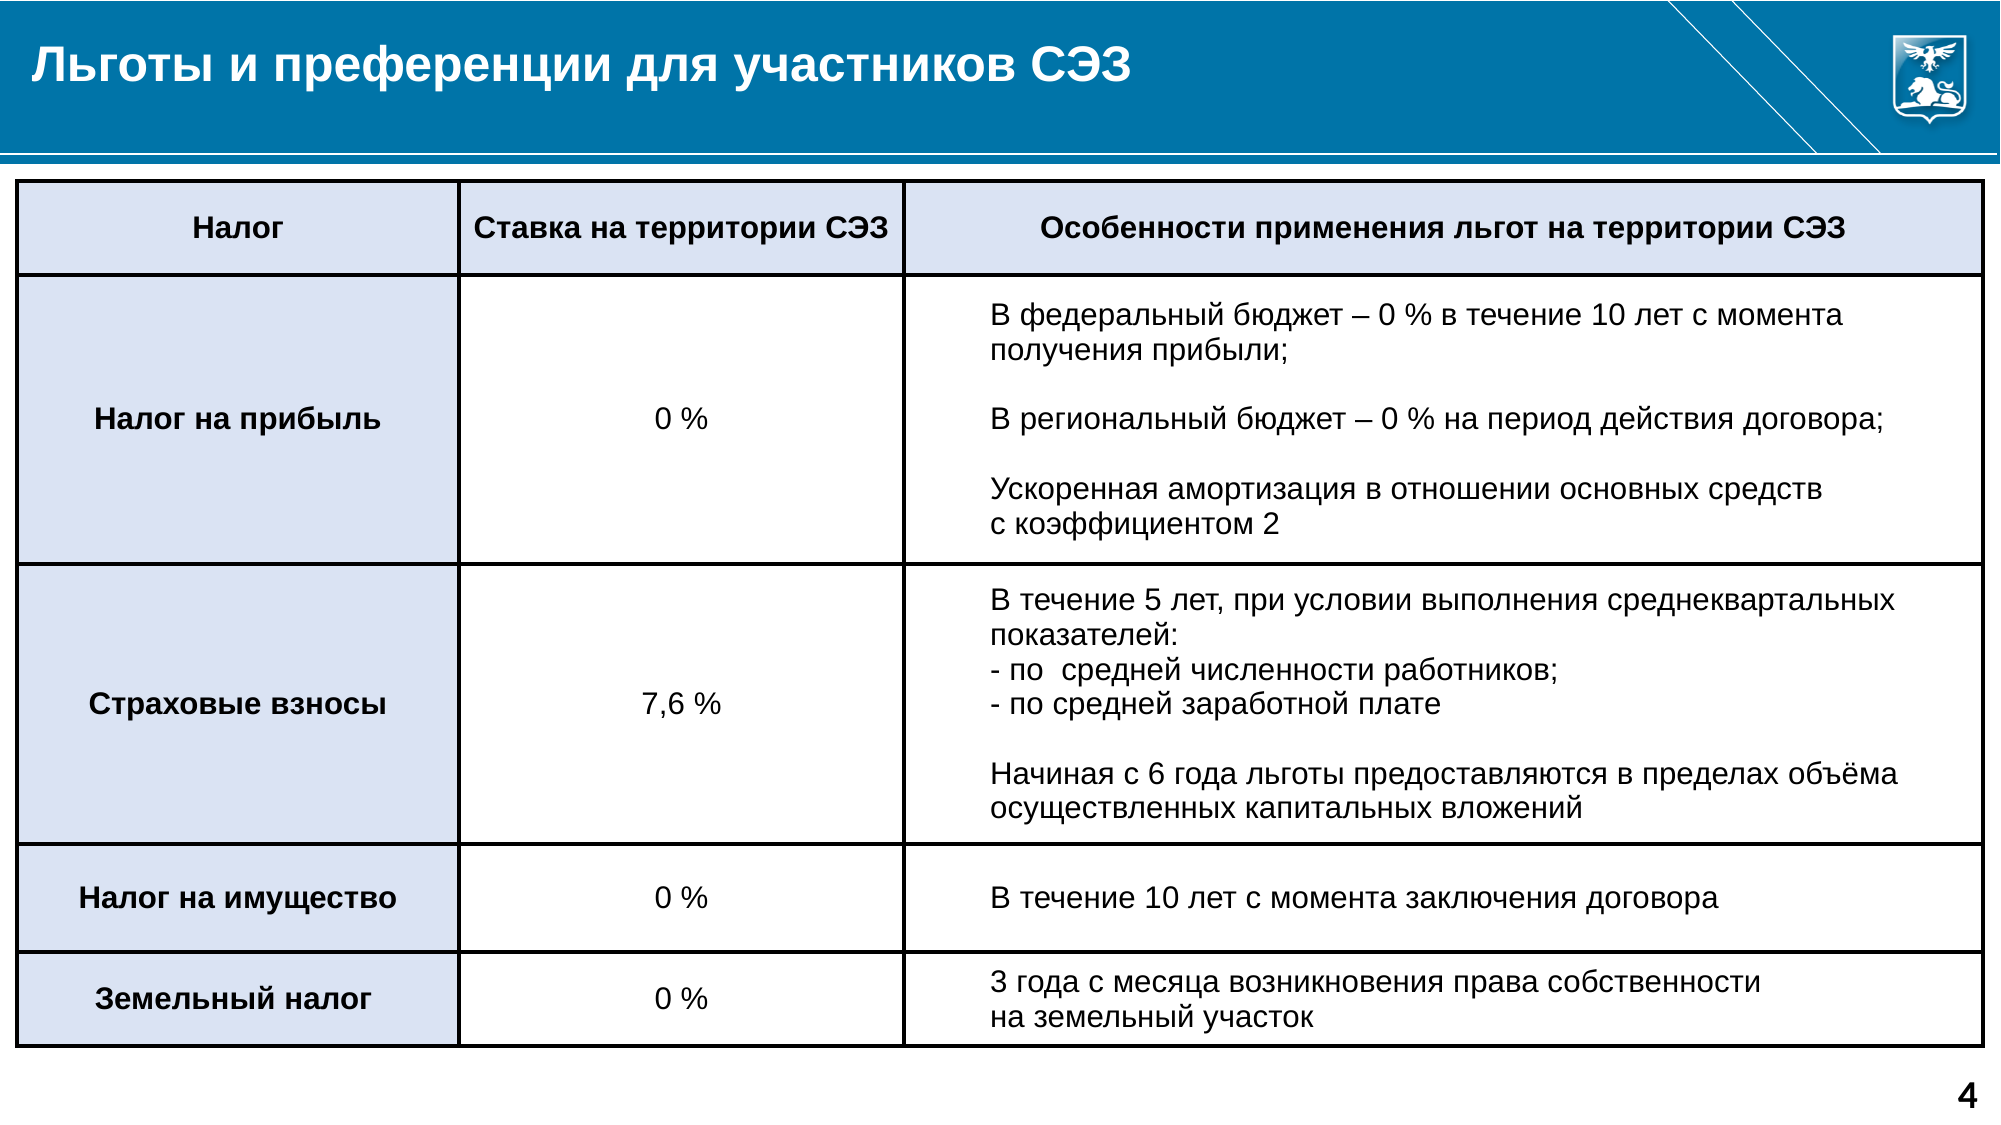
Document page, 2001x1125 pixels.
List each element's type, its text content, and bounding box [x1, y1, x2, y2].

table_header Ставка на территории СЭЗ [461, 183, 902, 273]
table_cell 0 % [461, 954, 902, 1044]
picture [1893, 36, 1966, 123]
text_box [0, 0, 2000, 165]
text_box 4 [1943, 1061, 1993, 1124]
table_cell 0 % [461, 846, 902, 950]
table_cell Налог на имущество [19, 846, 457, 950]
table_cell Земельный налог [19, 954, 457, 1044]
table_cell Страховые взносы [19, 566, 457, 842]
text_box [1665, 0, 1818, 154]
table_header Особенности применения льгот на территории СЭЗ [906, 183, 1981, 273]
table_cell Налог на прибыль [19, 277, 457, 562]
table_cell В течение 5 лет, при условии выполнения среднеквартальных показателей: - по средней численности работников; - по средней заработной плате Начиная с 6 года льготы предоставляются в пределах объёма осуществленных капитальных вложений [906, 566, 1981, 842]
table_header Налог [19, 183, 457, 273]
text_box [1820, 0, 1882, 155]
text_box [1918, 1065, 1998, 1125]
table_cell В течение 10 лет с момента заключения договора [906, 846, 1981, 950]
table_cell 3 года с месяца возникновения права собственности на земельный участок [906, 954, 1981, 1044]
table_cell 0 % [461, 277, 902, 562]
table_cell В федеральный бюджет – 0 % в течение 10 лет с момента получения прибыли; В региональный бюджет – 0 % на период действия договора; Ускоренная амортизация в отношении основных средств с коэффициентом 2 [906, 277, 1981, 562]
text_box Льготы и преференции для участников СЭЗ [17, 23, 1660, 153]
table_cell 7,6 % [461, 566, 902, 842]
